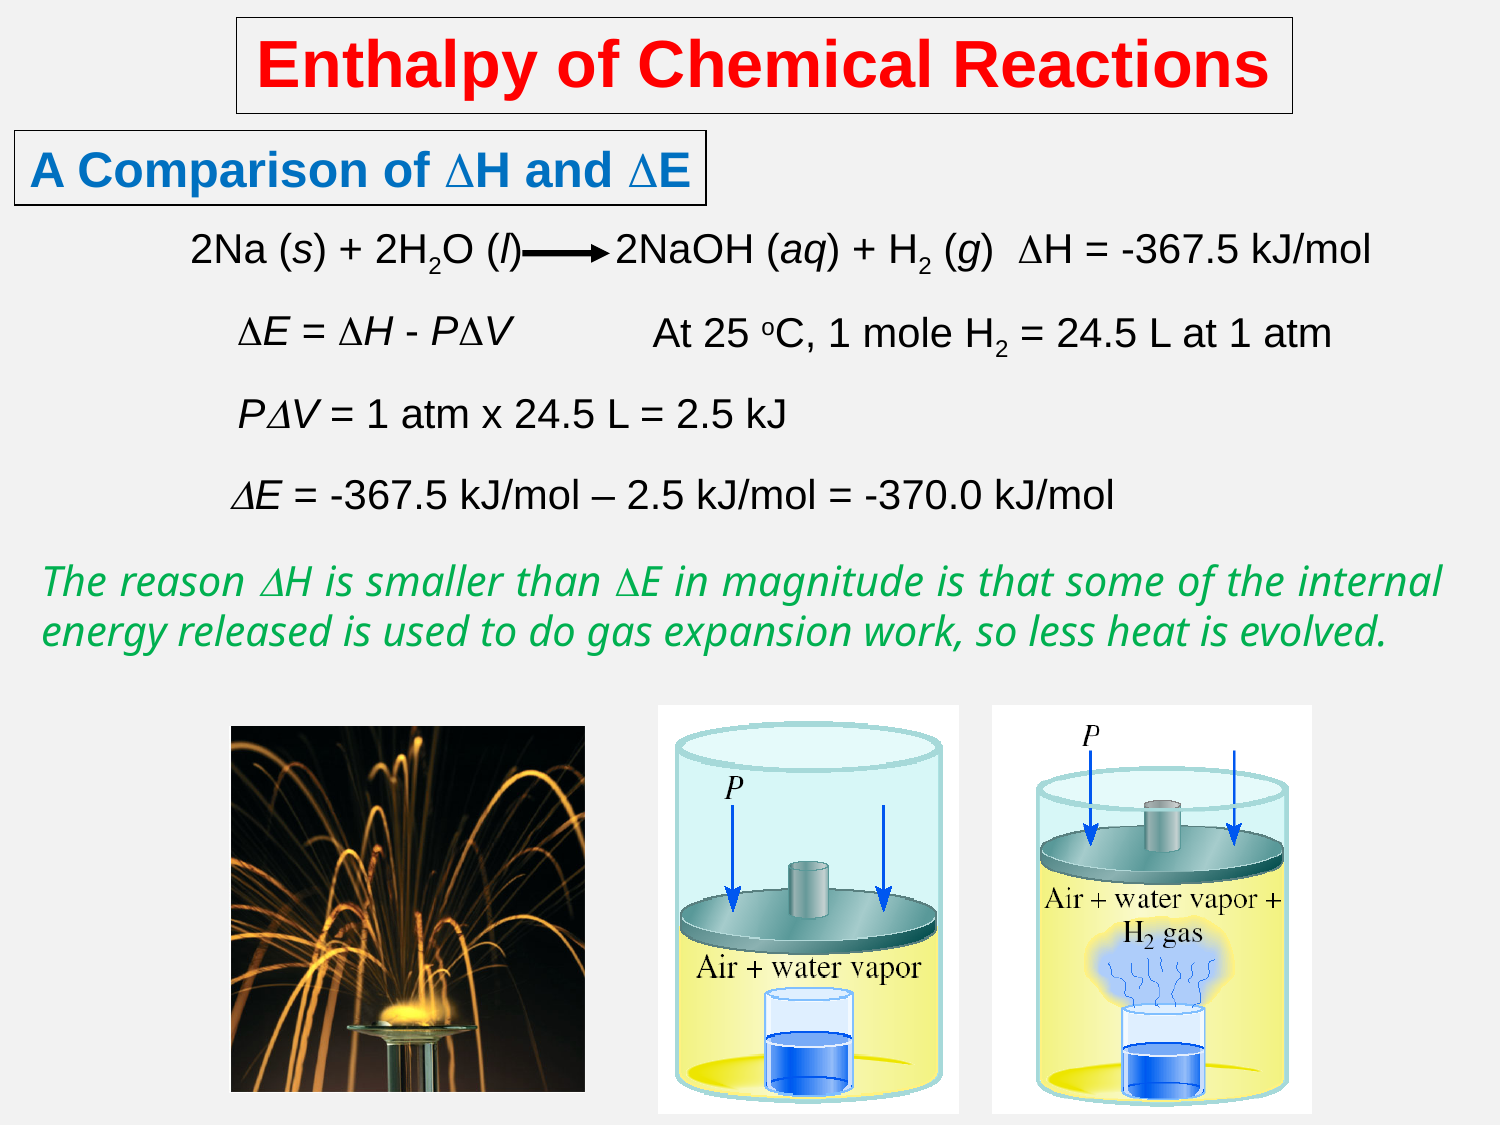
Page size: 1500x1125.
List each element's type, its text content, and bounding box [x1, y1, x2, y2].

text_box The reason DH is smaller than DE in magnitude is that some of the internal energy released is used to do gas expansion work, so less heat is evolved. [26, 547, 1458, 662]
picture [992, 705, 1312, 1114]
text_box At 25 oC, 1 mole H2 = 24.5 L at 1 atm [637, 298, 1348, 370]
picture [658, 705, 959, 1114]
picture [228, 726, 586, 1093]
text_box PDV = 1 atm x 24.5 L = 2.5 kJ [222, 379, 803, 445]
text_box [170, 214, 1392, 281]
text_box DE = -367.5 kJ/mol – 2.5 kJ/mol = -370.0 kJ/mol [214, 460, 1131, 525]
title Enthalpy of Chemical Reactions [236, 17, 1293, 114]
text_box A Comparison of DH and DE [14, 130, 707, 206]
text_box DE = DH - PDV [222, 296, 539, 362]
